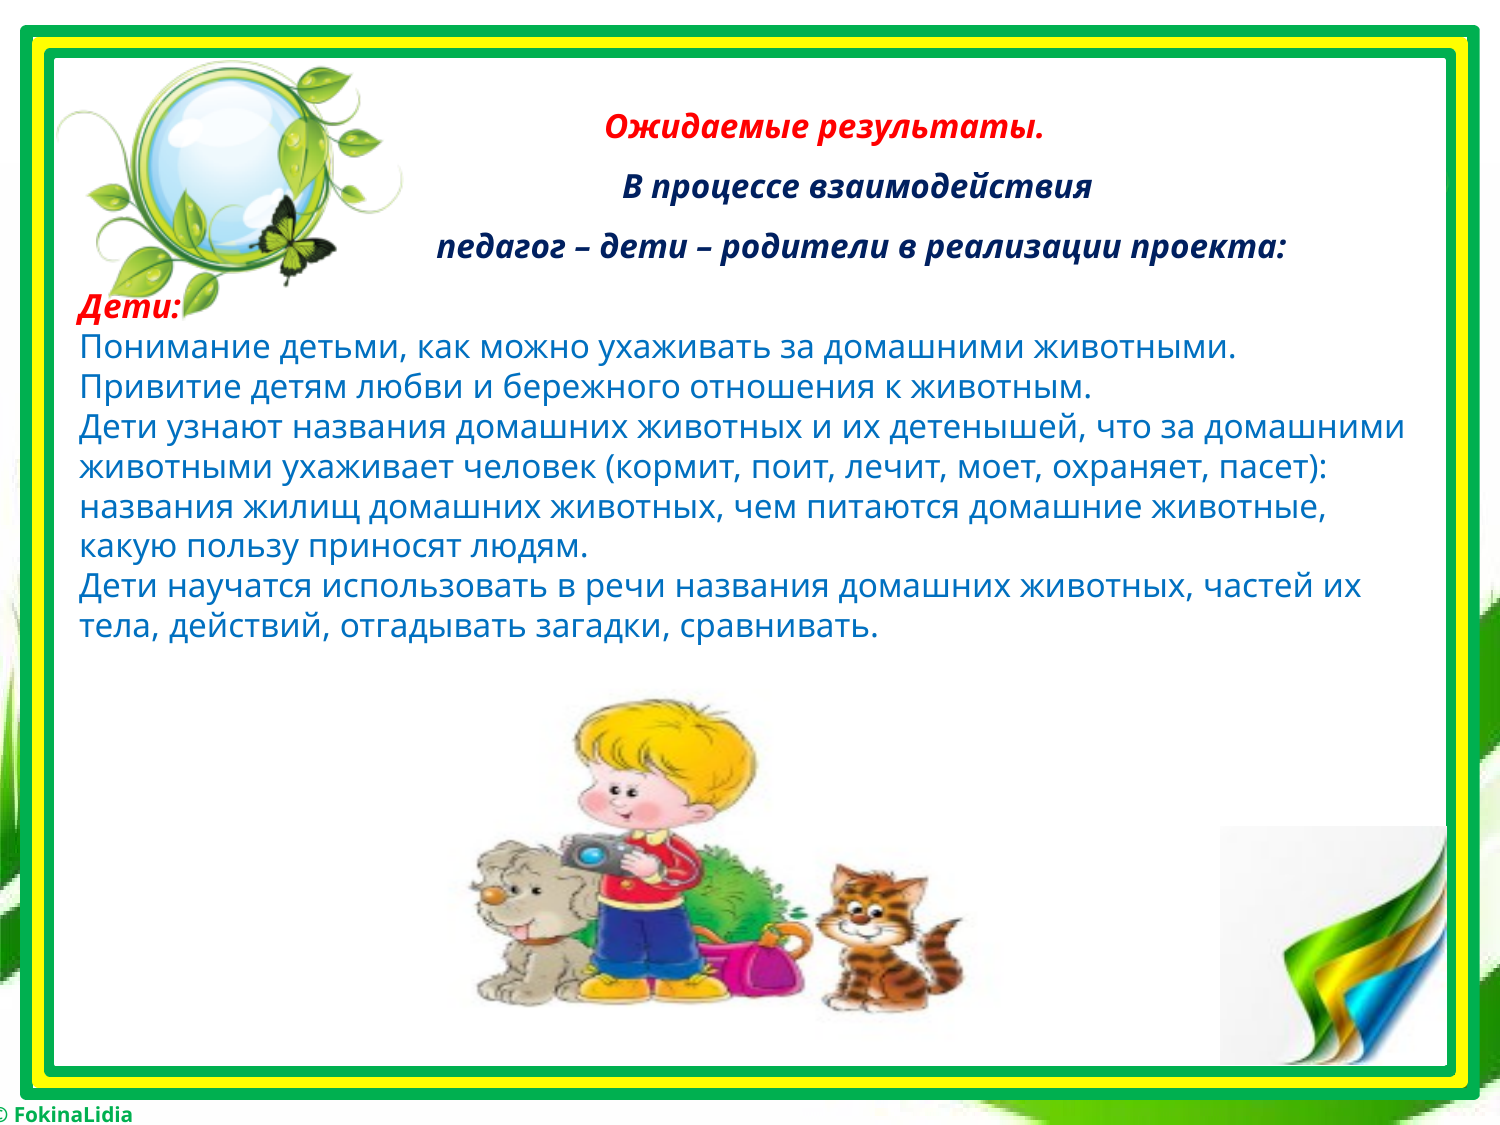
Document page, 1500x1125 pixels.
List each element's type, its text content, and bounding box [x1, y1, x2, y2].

picture [0, 0, 1500, 1125]
text_box Ожидаемые результаты. В процессе взаимодействия педагог – дети – родители в реализации проекта: Дети: Понимание детьми, как можно ухаживать за домашними животными. Привитие детям любви и бережного отношения к животным. Дети узнают названия домашних животных и их детенышей, что за домашними животными ухаживает человек (кормит, поит, лечит, моет, охраняет, пасет): названия жилищ домашних животных, чем питаются домашние животные, какую пользу приносят людям. Дети научатся использовать в речи названия домашних животных, частей их тела, действий, отгадывать загадки, сравнивать. [64, 78, 1435, 652]
picture [0, 1108, 6, 1121]
